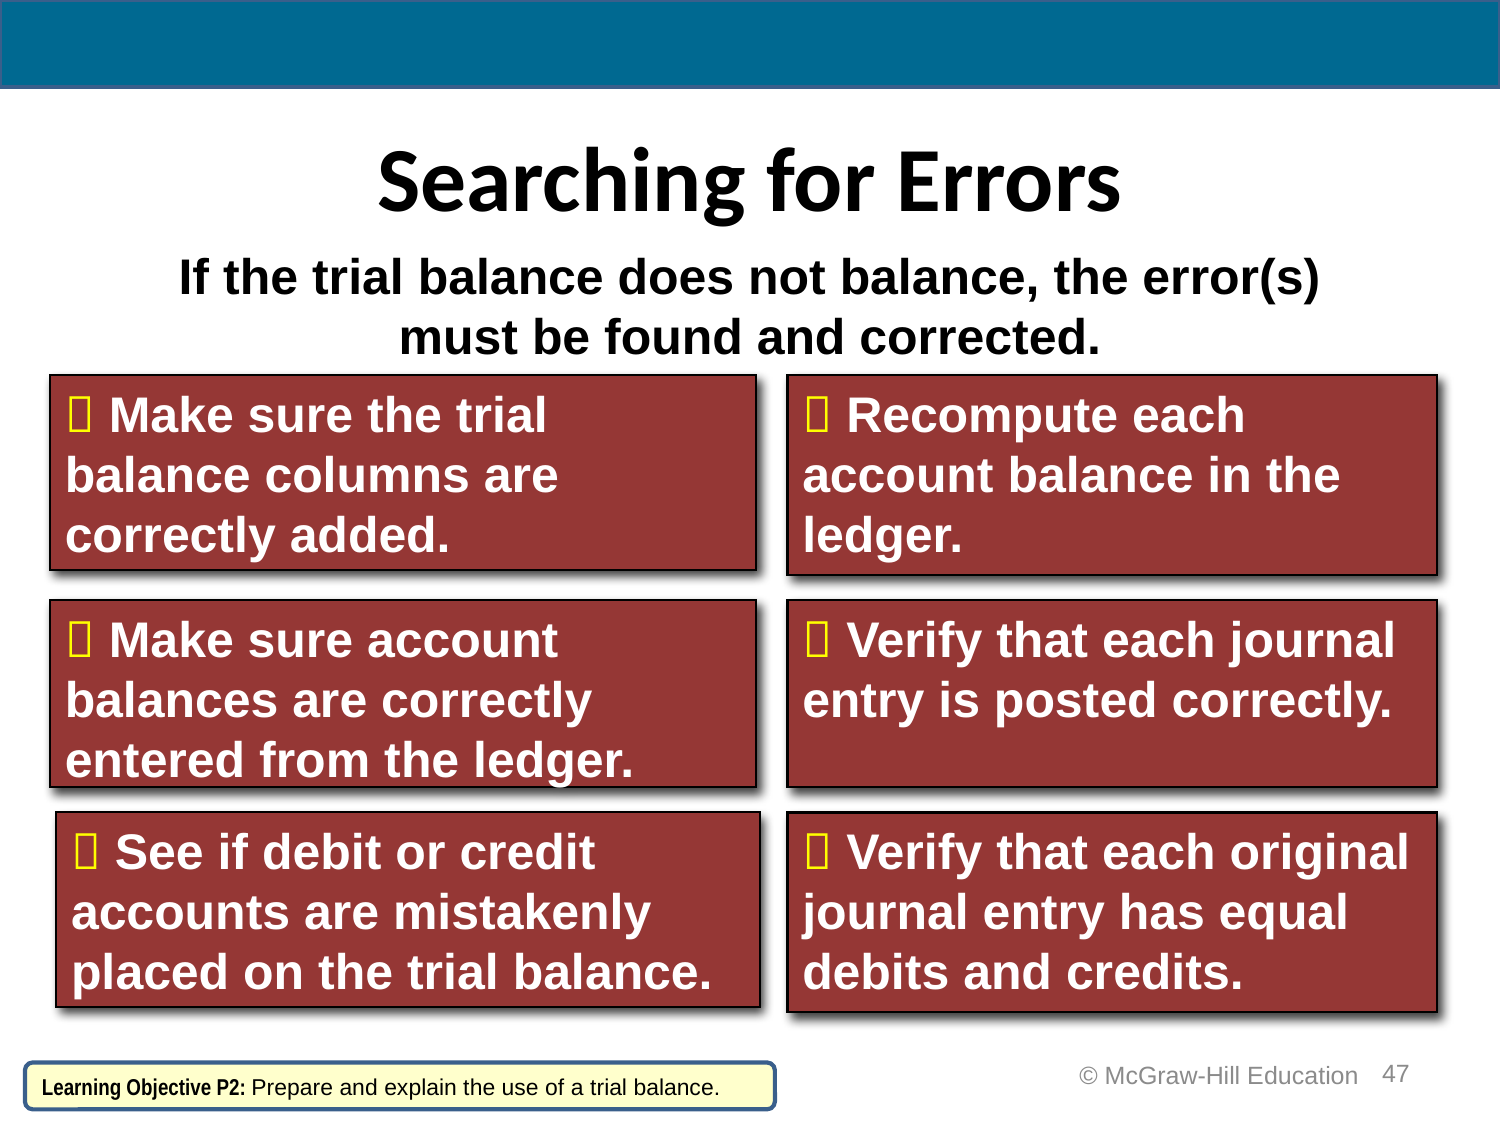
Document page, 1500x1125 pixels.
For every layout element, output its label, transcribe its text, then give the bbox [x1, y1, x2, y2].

title Searching for Errors [187, 112, 1313, 237]
text_box Learning Objective P2: Prepare and explain the use of a trial balance. [24, 1062, 775, 1110]
text_box [0, 0, 1500, 89]
text_box  See if debit or credit accounts are mistakenly placed on the trial balance. [56, 812, 761, 1008]
text_box  Recompute each account balance in the ledger. [787, 375, 1438, 575]
text_box  Make sure the trial balance columns are correctly added. [50, 374, 757, 570]
text_box If the trial balance does not balance, the error(s) must be found and corrected. [149, 237, 1350, 373]
text_box © McGraw-Hill Education [1057, 1052, 1413, 1090]
slide_number 47 [1074, 1042, 1425, 1103]
text_box  Verify that each journal entry is posted correctly. [787, 600, 1437, 788]
text_box  Make sure account balances are correctly entered from the ledger. [50, 600, 757, 788]
text_box  Verify that each original journal entry has equal debits and credits. [787, 812, 1438, 1013]
